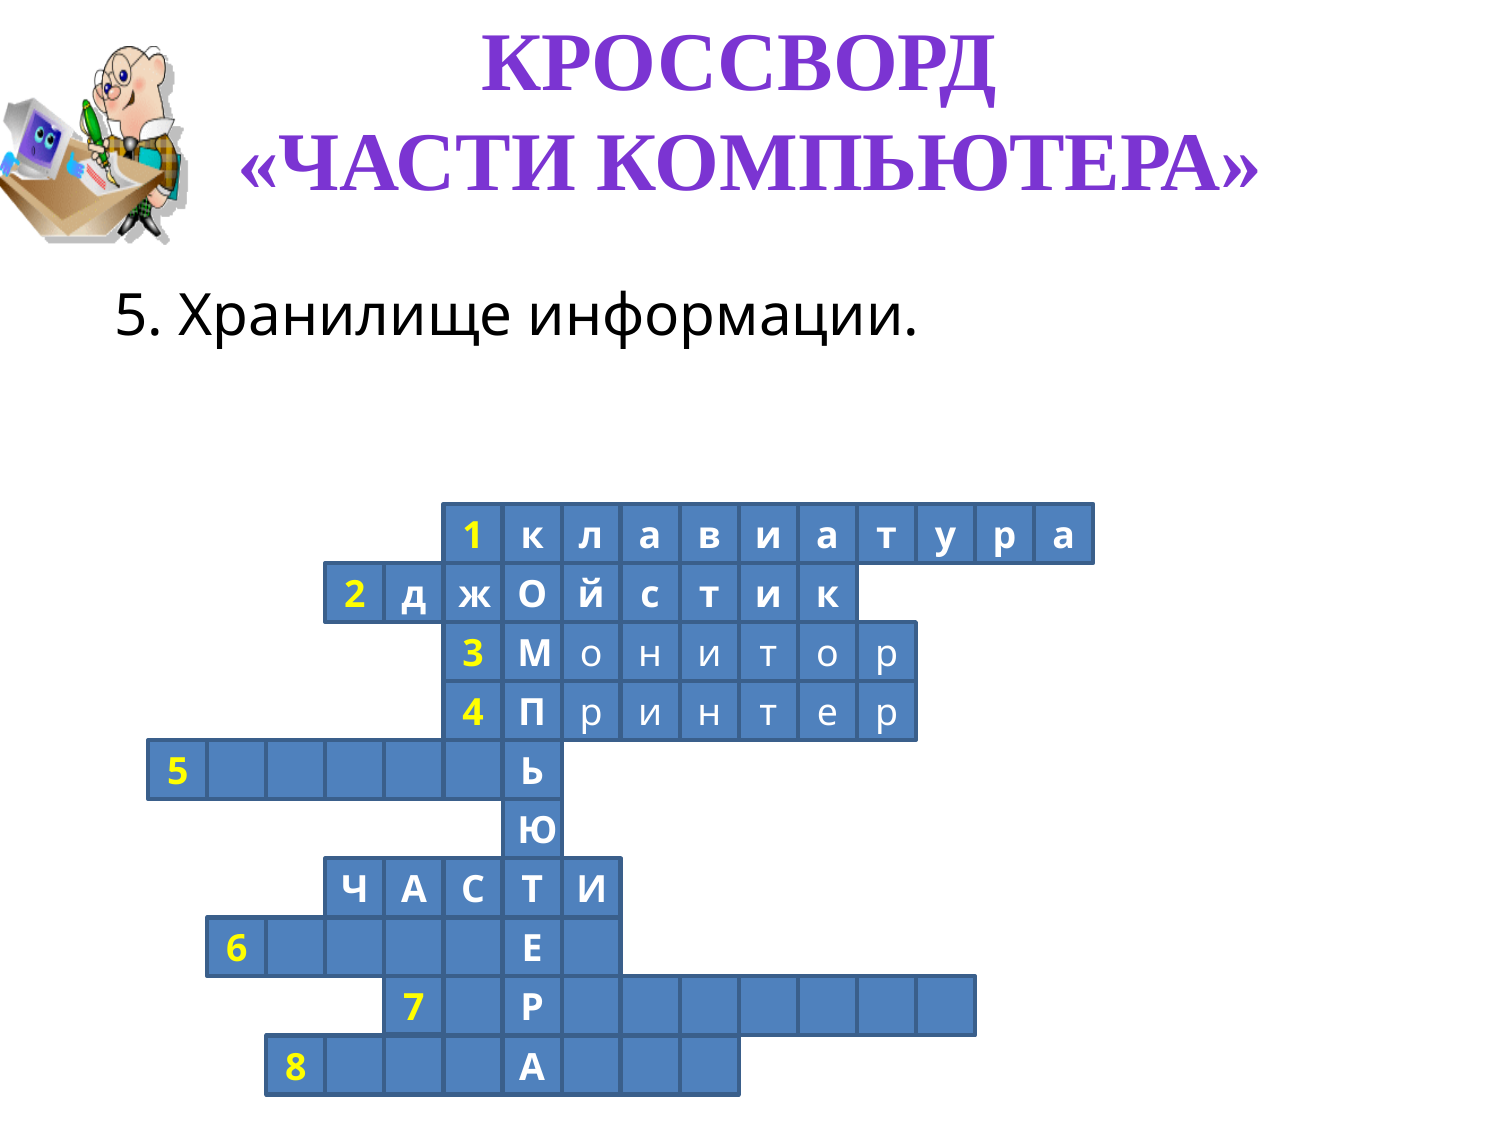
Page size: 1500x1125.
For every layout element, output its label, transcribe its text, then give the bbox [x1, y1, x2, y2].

text_box [327, 915, 386, 978]
text_box М [505, 620, 564, 679]
text_box у [914, 502, 973, 565]
picture [0, 46, 181, 240]
text_box [564, 915, 623, 974]
text_box И [560, 856, 623, 915]
text_box ж [441, 561, 501, 620]
text_box А [386, 856, 446, 915]
text_box 3 [441, 620, 505, 679]
text_box т [737, 679, 796, 742]
text_box [678, 974, 737, 1033]
text_box [446, 1033, 505, 1097]
text_box в [678, 502, 737, 561]
text_box [327, 1033, 386, 1097]
text_box н [678, 679, 737, 742]
text_box [918, 974, 977, 1037]
text_box д [382, 561, 441, 624]
text_box л [560, 502, 618, 561]
text_box Ю [501, 797, 564, 856]
text_box [560, 974, 618, 1033]
text_box [618, 974, 678, 1033]
text_box С [446, 856, 505, 915]
text_box т [855, 502, 914, 565]
text_box П [501, 679, 560, 738]
text_box о [564, 620, 623, 679]
text_box Т [505, 856, 560, 915]
text_box а [796, 502, 855, 561]
text_box т [741, 620, 800, 679]
text_box й [560, 561, 618, 620]
text_box А [505, 1033, 564, 1097]
text_box 4 [441, 679, 501, 738]
text_box [564, 1033, 618, 1097]
text_box р [560, 679, 618, 742]
text_box 1 [441, 502, 501, 561]
text_box [737, 974, 796, 1037]
text_box е [796, 679, 855, 742]
text_box р [859, 620, 918, 679]
text_box [386, 1033, 446, 1097]
text_box о [799, 620, 859, 679]
text_box [268, 915, 327, 978]
text_box 7 [382, 974, 446, 1033]
text_box [268, 738, 327, 801]
text_box с [618, 561, 678, 620]
text_box 5 [146, 738, 209, 801]
text_box 5. Хранилище информации. [81, 269, 1418, 355]
text_box к [800, 561, 859, 620]
text_box [678, 1033, 741, 1097]
text_box а [1032, 502, 1095, 565]
text_box [446, 974, 505, 1033]
text_box О [501, 561, 560, 620]
text_box и [737, 502, 796, 561]
text_box [446, 915, 505, 974]
text_box Ч [323, 856, 386, 915]
text_box [386, 915, 446, 974]
text_box к [501, 502, 560, 561]
text_box [209, 738, 268, 801]
text_box Кроссворд «Части компьютера» [0, 0, 1500, 215]
text_box 6 [205, 915, 268, 978]
text_box р [855, 679, 918, 742]
text_box [446, 738, 505, 801]
text_box [859, 974, 918, 1037]
text_box и [618, 679, 678, 742]
text_box 2 [323, 561, 382, 624]
text_box 8 [264, 1033, 327, 1097]
text_box и [737, 561, 800, 620]
text_box Р [505, 974, 560, 1033]
text_box [618, 1033, 678, 1097]
text_box [796, 974, 859, 1037]
text_box н [623, 620, 682, 679]
text_box [327, 738, 386, 801]
text_box [386, 738, 446, 801]
text_box р [973, 502, 1032, 565]
text_box Е [505, 915, 564, 974]
text_box а [618, 502, 678, 561]
text_box и [682, 620, 741, 679]
text_box т [678, 561, 737, 620]
text_box Ь [505, 738, 564, 797]
